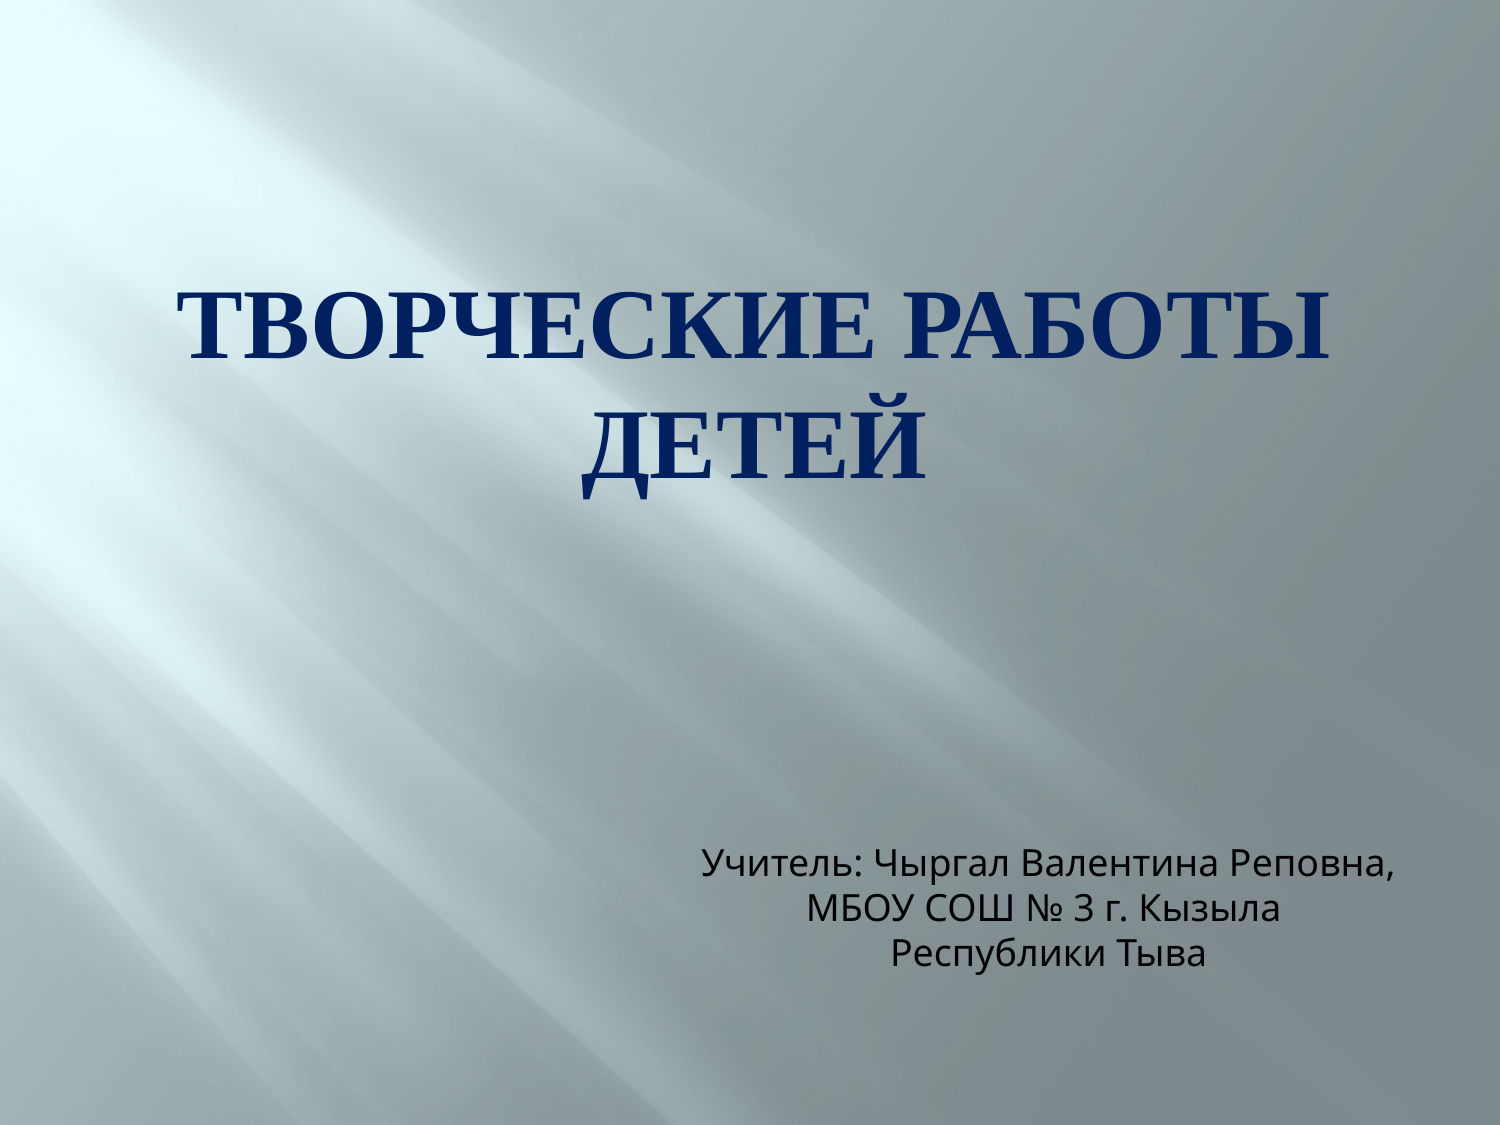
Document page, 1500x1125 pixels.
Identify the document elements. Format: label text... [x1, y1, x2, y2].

text_box Учитель: Чыргал Валентина Реповна, МБОУ СОШ № 3 г. Кызыла Республики Тыва [679, 831, 1418, 982]
title Творческие работы детей [117, 257, 1393, 499]
